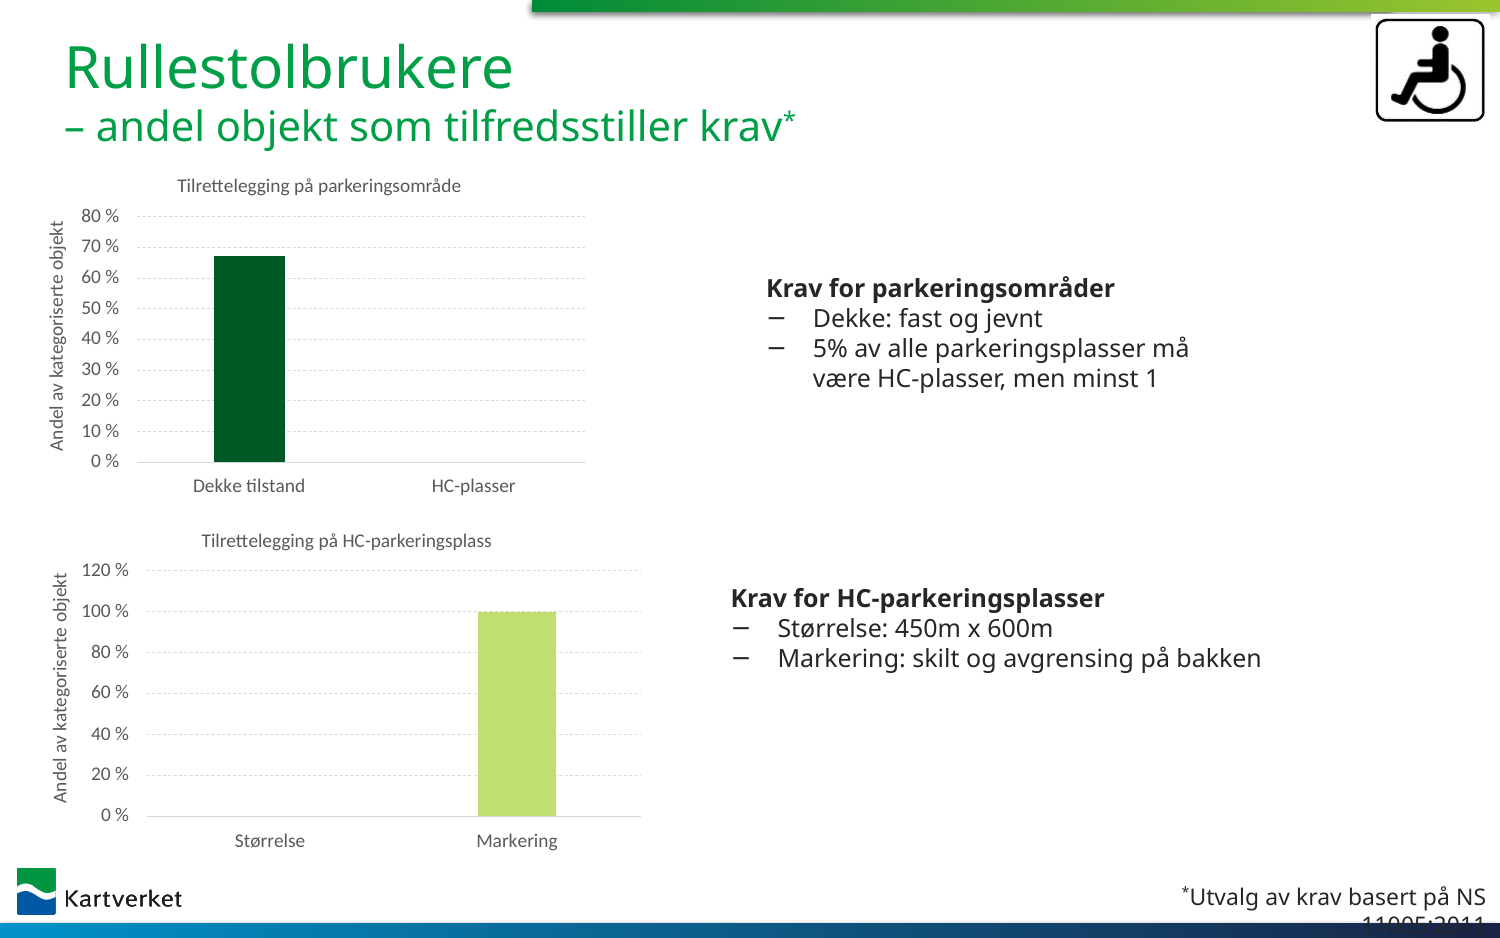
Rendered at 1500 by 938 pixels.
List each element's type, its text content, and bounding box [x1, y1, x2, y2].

text_box Rullestolbrukere – andel objekt som tilfredsstiller krav* [49, 23, 1431, 158]
text_box Krav for HC-parkeringsplasser Størrelse: 450m x 600m Markering: skilt og avgrensing på bakken [715, 574, 1278, 680]
picture [1371, 13, 1491, 127]
text_box Krav for parkeringsområder Dekke: fast og jevnt 5% av alle parkeringsplasser må være HC-plasser, men minst 1 [751, 264, 1232, 400]
picture [41, 520, 652, 859]
text_box *Utvalg av krav basert på NS 11005:2011 [1068, 873, 1500, 938]
picture [41, 166, 598, 505]
